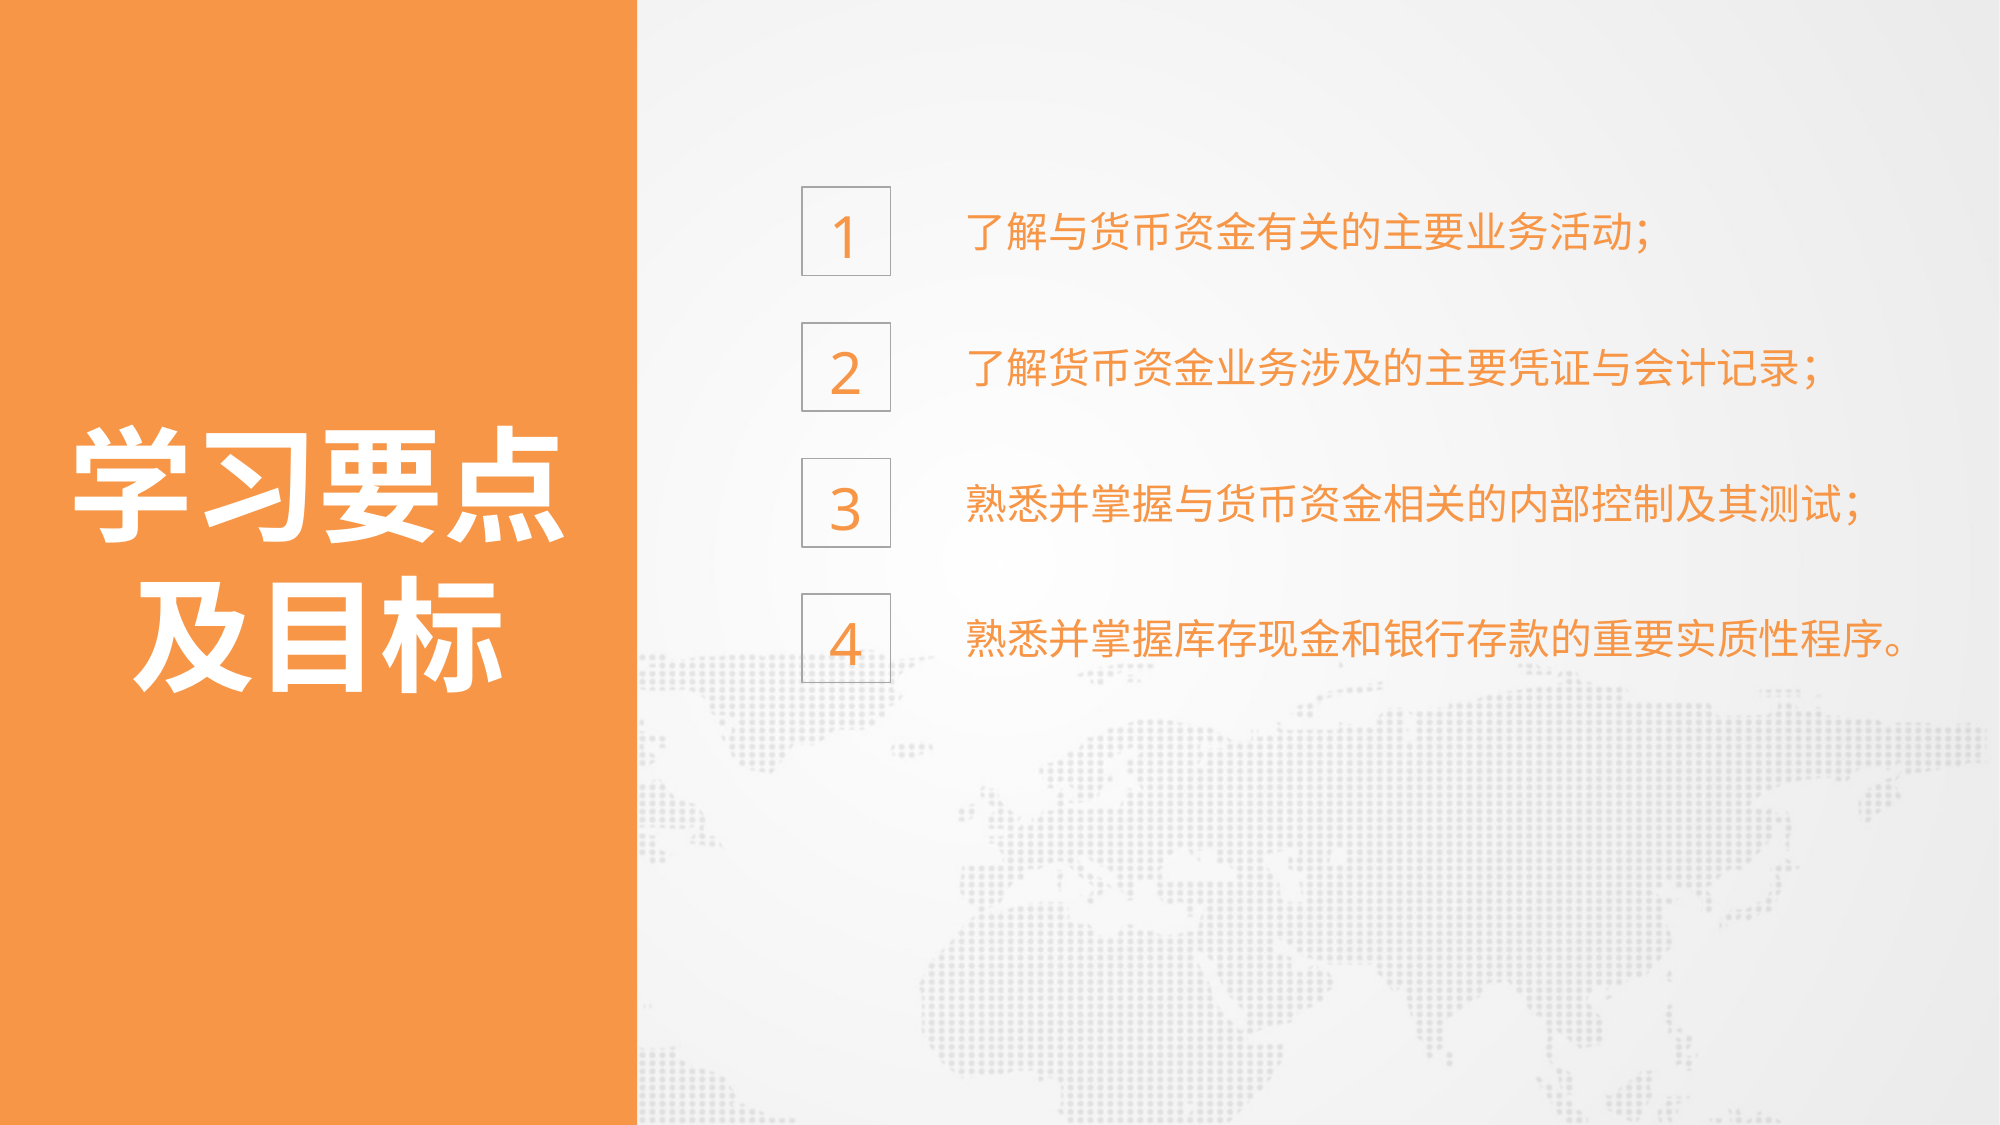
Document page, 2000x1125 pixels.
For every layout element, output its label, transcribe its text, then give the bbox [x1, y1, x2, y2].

text_box 学习要点 及目标 [0, 400, 638, 716]
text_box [801, 593, 1946, 686]
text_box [801, 322, 1861, 415]
picture [639, 0, 2000, 1125]
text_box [801, 458, 1904, 551]
text_box [0, 0, 639, 1125]
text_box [801, 186, 1693, 279]
